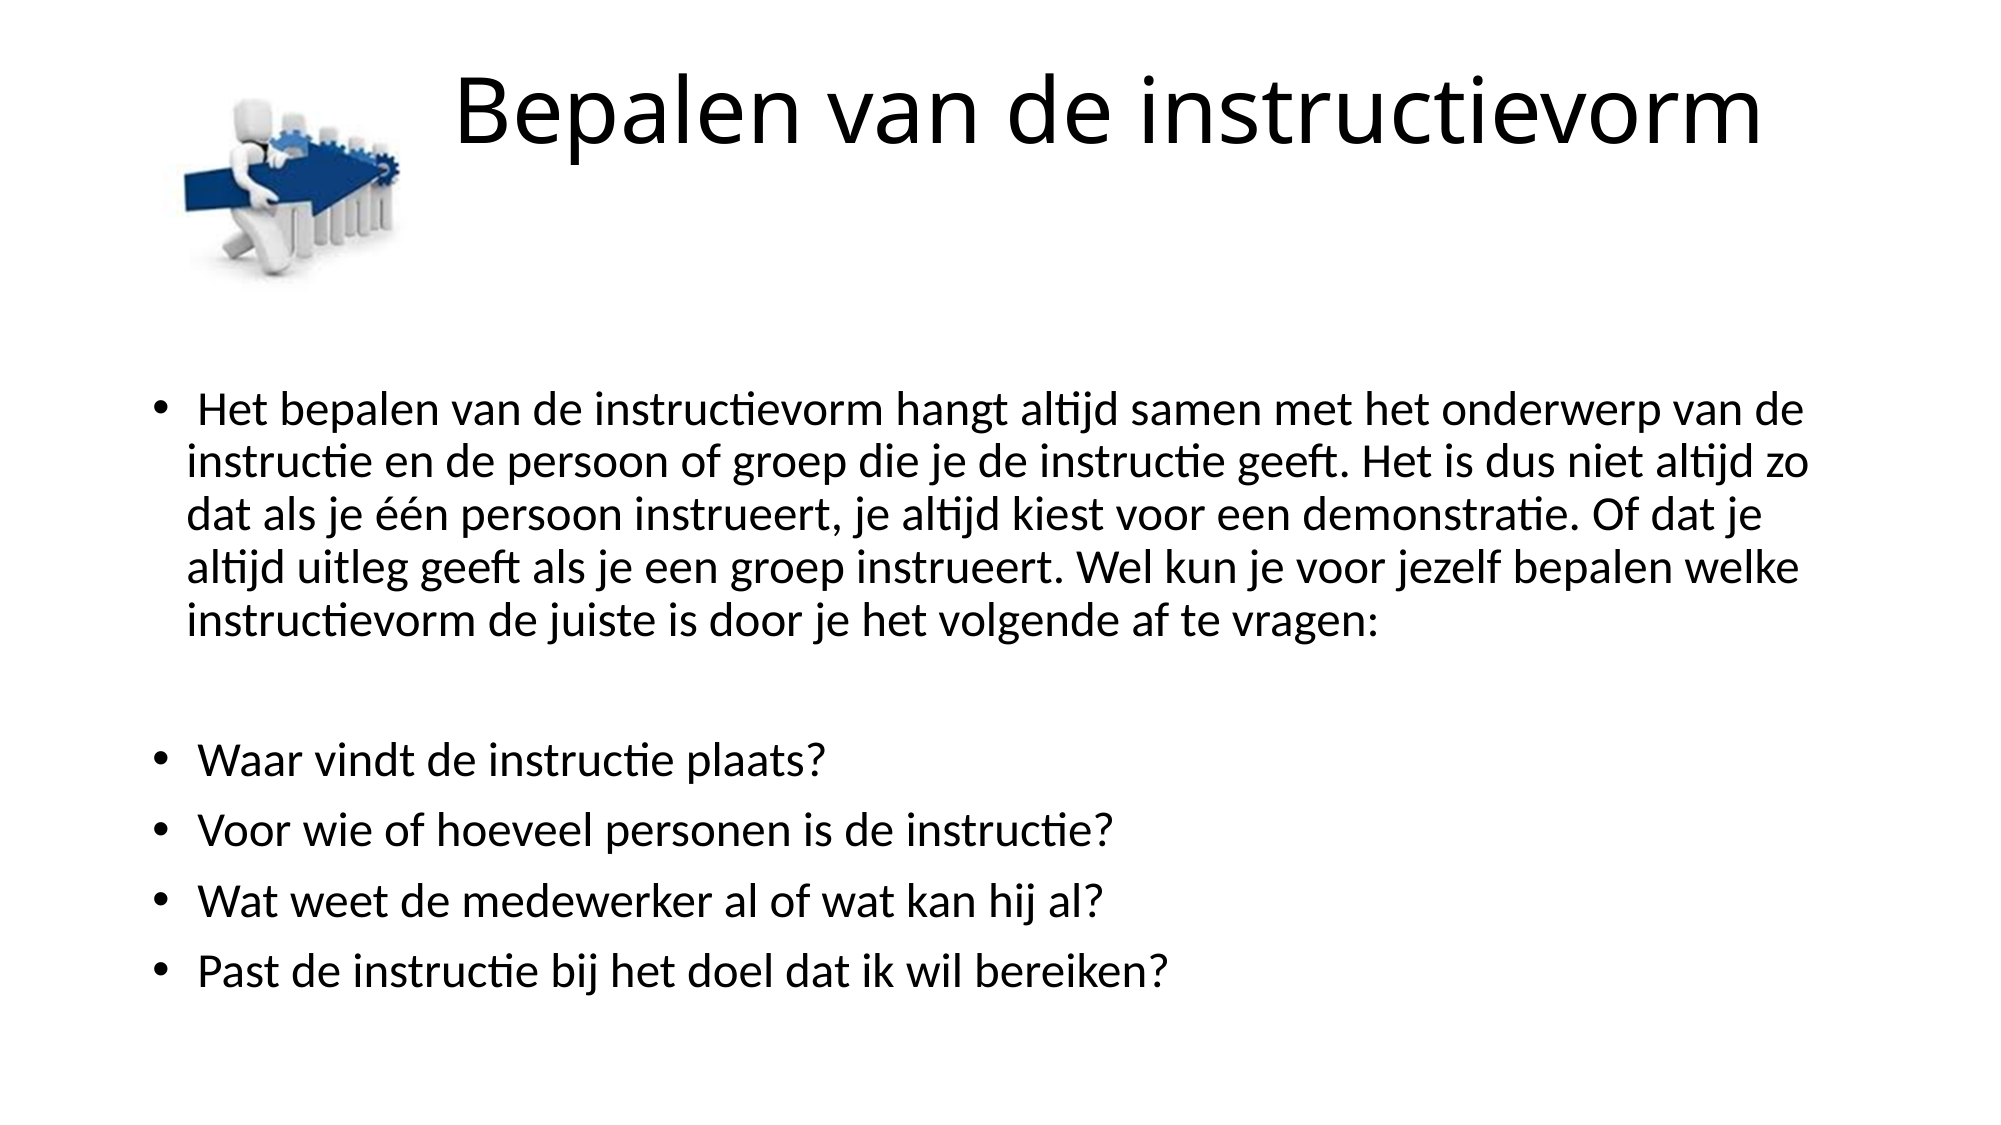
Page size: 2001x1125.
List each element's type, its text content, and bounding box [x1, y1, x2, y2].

picture [137, 85, 446, 300]
title Bepalen van de instructievorm [137, 59, 1863, 278]
list Het bepalen van de instructievorm hangt altijd samen met het onderwerp van de instructie en de persoon of groep die je de instructie geeft. Het is dus niet altijd zo dat als je één persoon instrueert, je altijd kiest voor een demonstratie. Of dat je altijd uitleg geeft als je een groep instrueert. Wel kun je voor jezelf bepalen welke instructievorm de juiste is door je het volgende af te vragen: Waar vindt de instructie plaats? Voor wie of hoeveel personen is de instructie? Wat weet de medewerker al of wat kan hij al? Past de instructie bij het doel dat ik wil bereiken? [137, 299, 1863, 1014]
